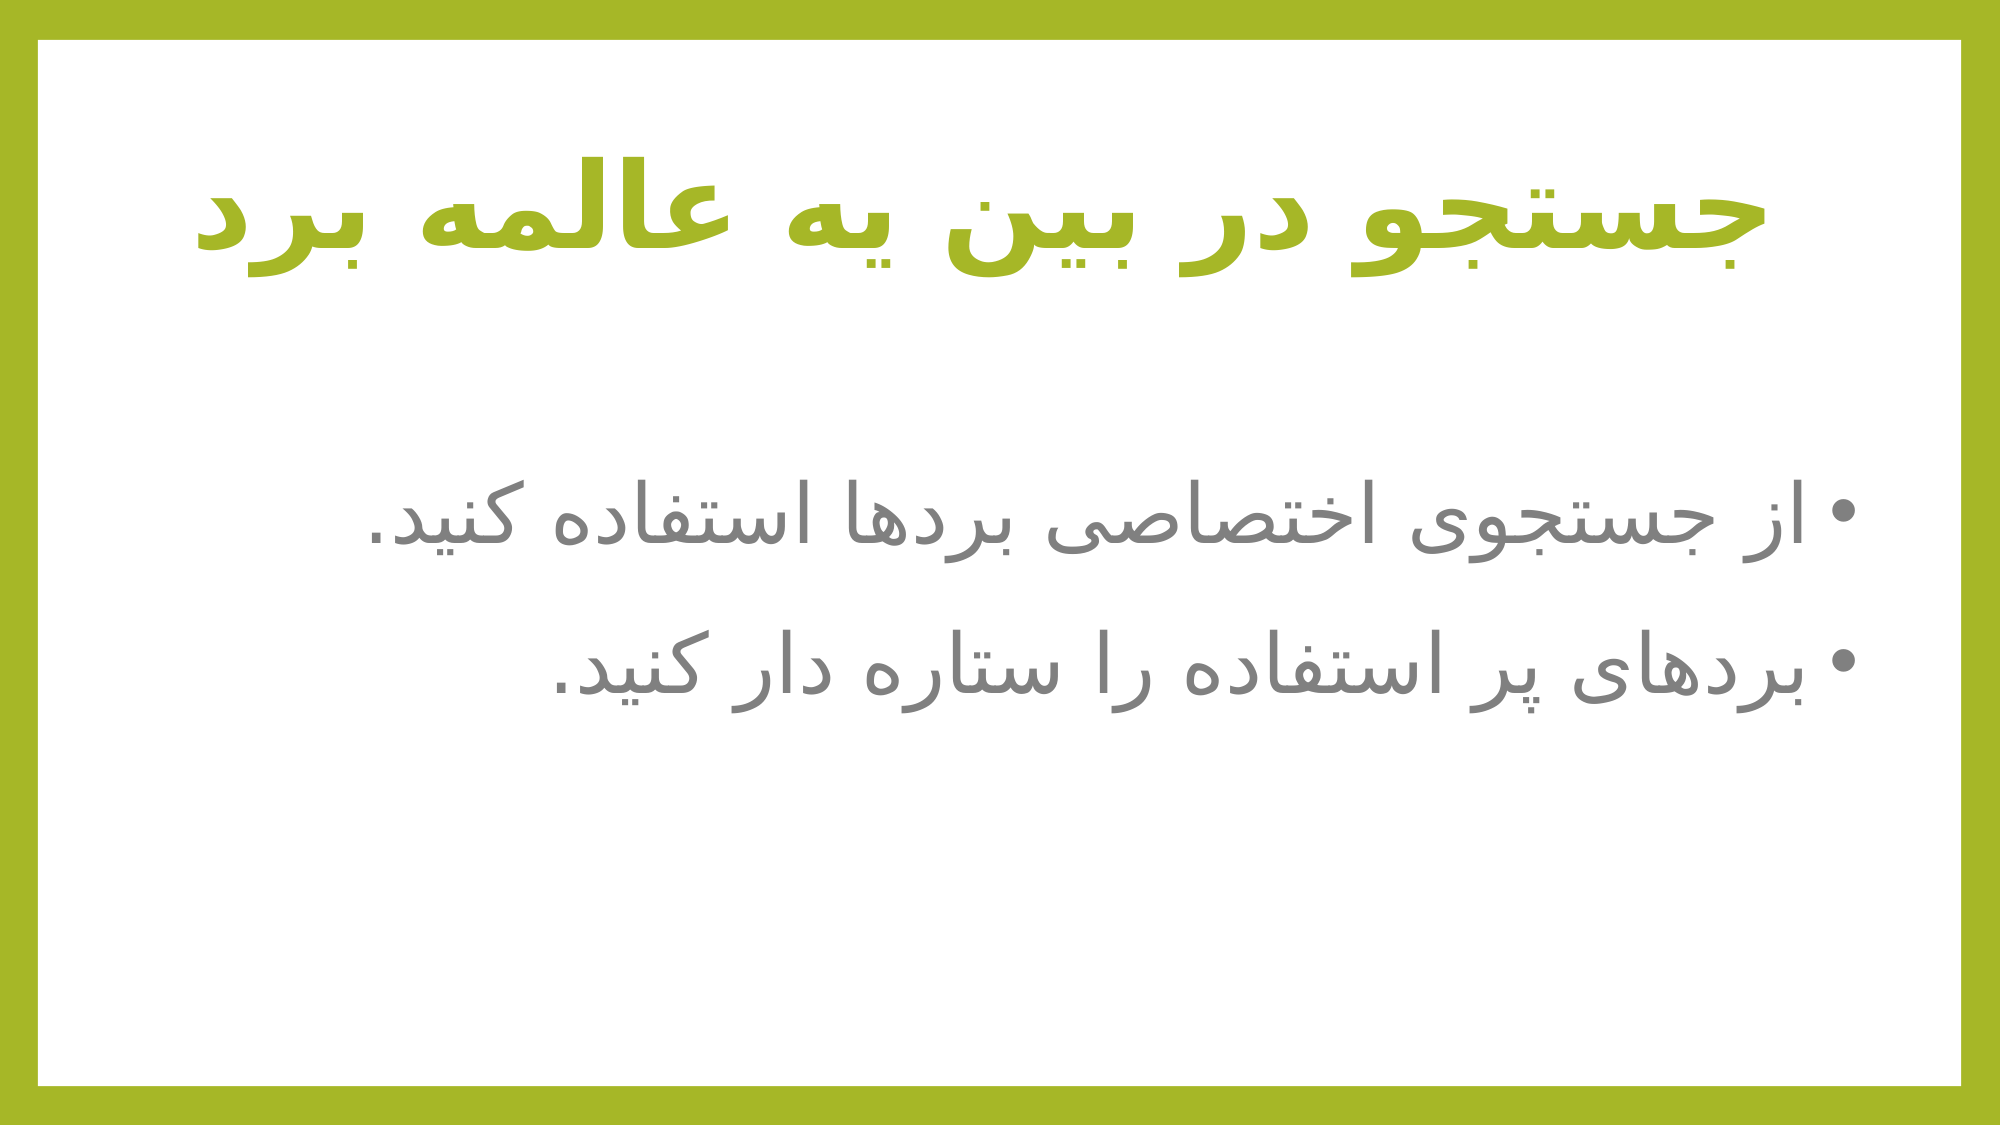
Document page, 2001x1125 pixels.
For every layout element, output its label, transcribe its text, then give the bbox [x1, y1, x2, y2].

text_box از جستجوی اختصاصی بردها استفاده کنید. بردهای پر استفاده را ستاره دار کنید. [42, 402, 1873, 718]
title جستجو در بین یه عالمه برد [54, 97, 1914, 321]
